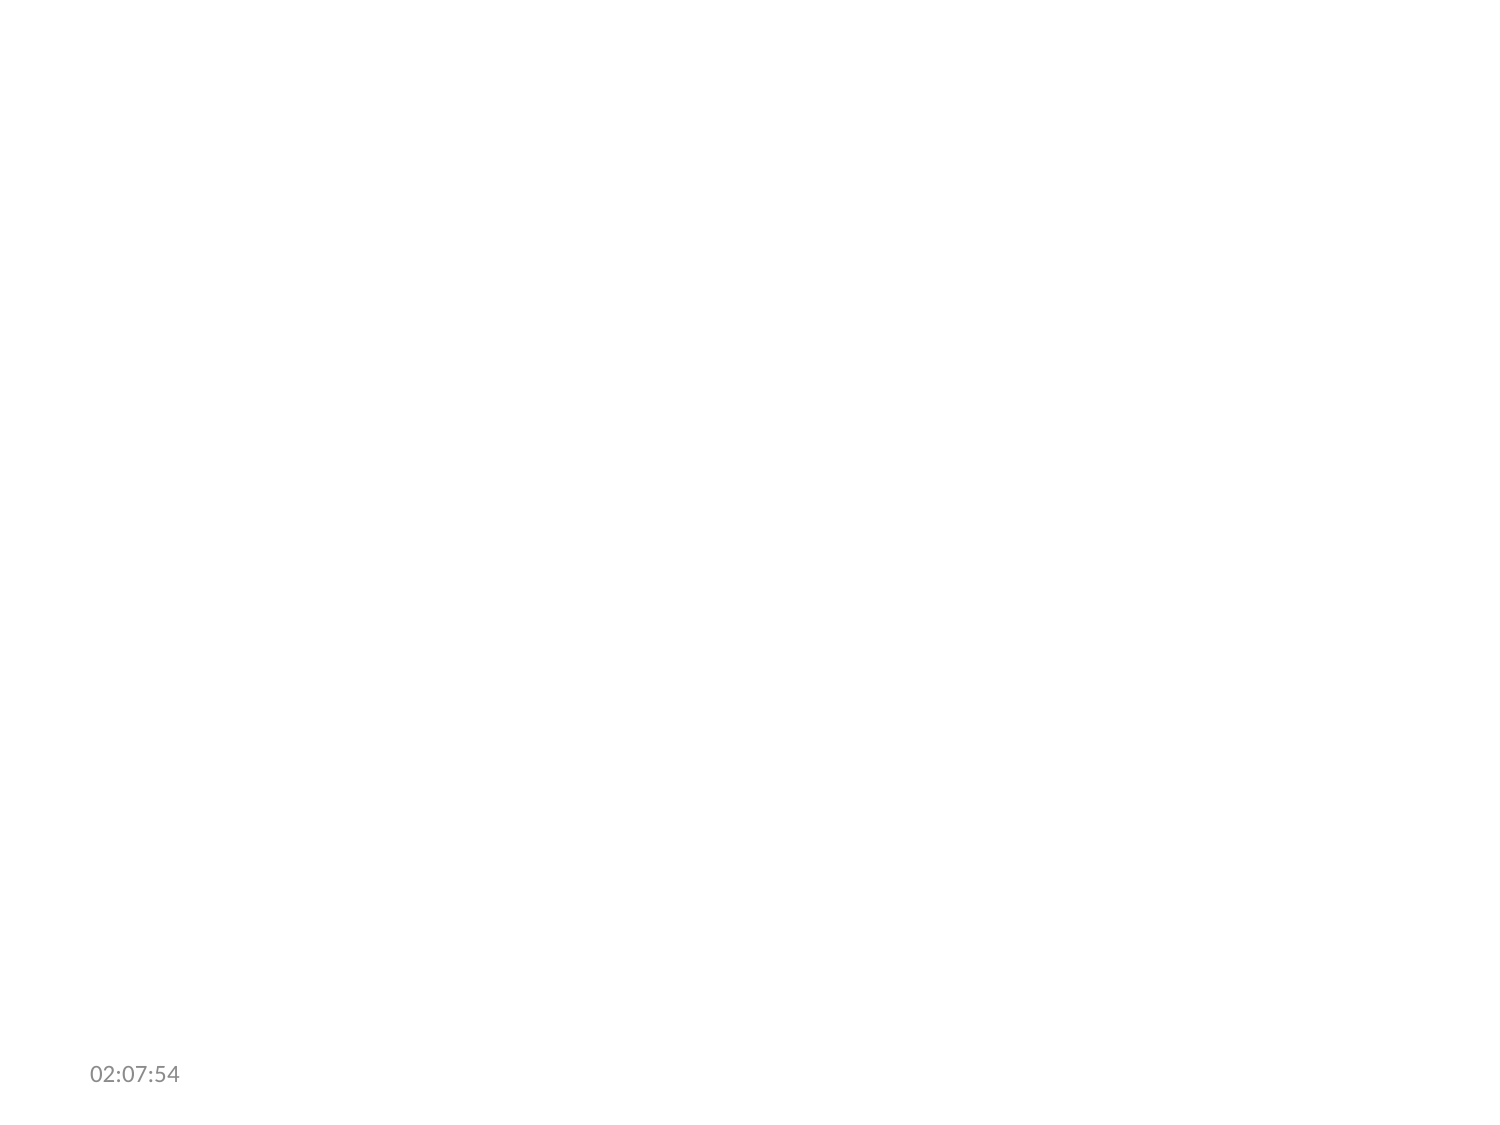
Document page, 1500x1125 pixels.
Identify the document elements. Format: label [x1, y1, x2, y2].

slide_number [75, 1042, 425, 1103]
